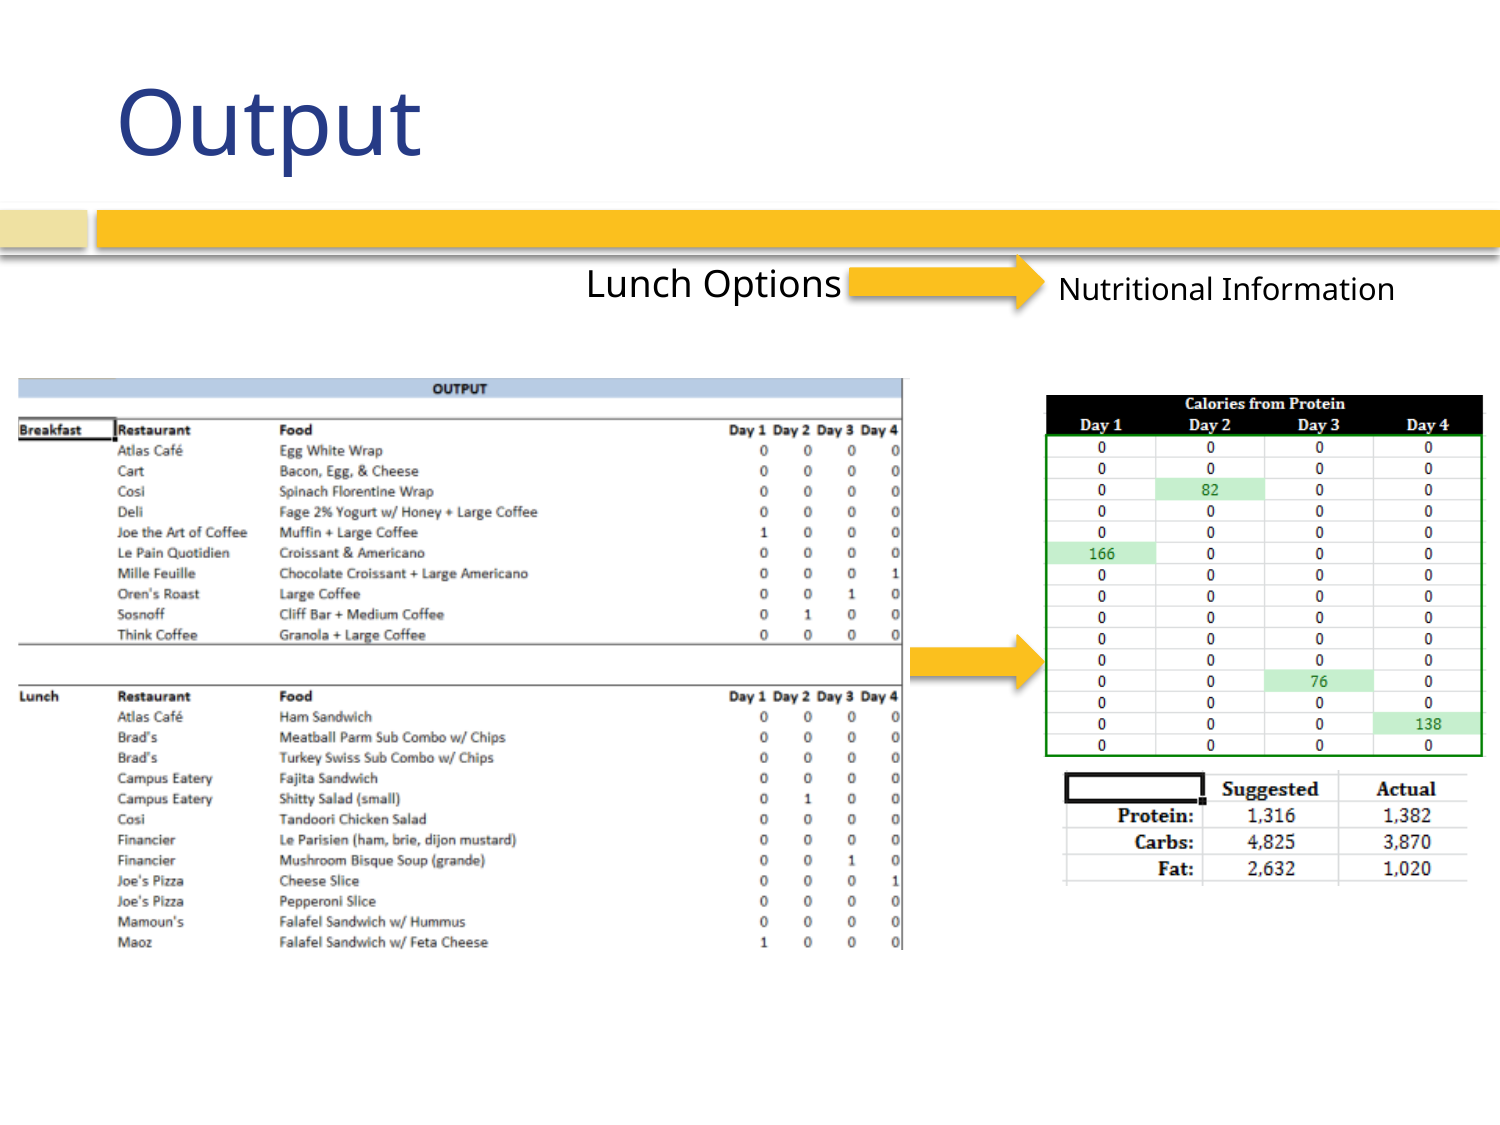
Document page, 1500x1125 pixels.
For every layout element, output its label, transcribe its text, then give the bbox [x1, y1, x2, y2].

text_box [849, 254, 1045, 310]
title Output [100, 37, 1438, 200]
list Lunch Options [570, 252, 991, 327]
picture [1042, 394, 1487, 758]
text_box [915, 634, 1037, 690]
picture [1062, 770, 1468, 887]
picture [17, 378, 911, 951]
text_box Nutritional Information [1043, 262, 1463, 337]
